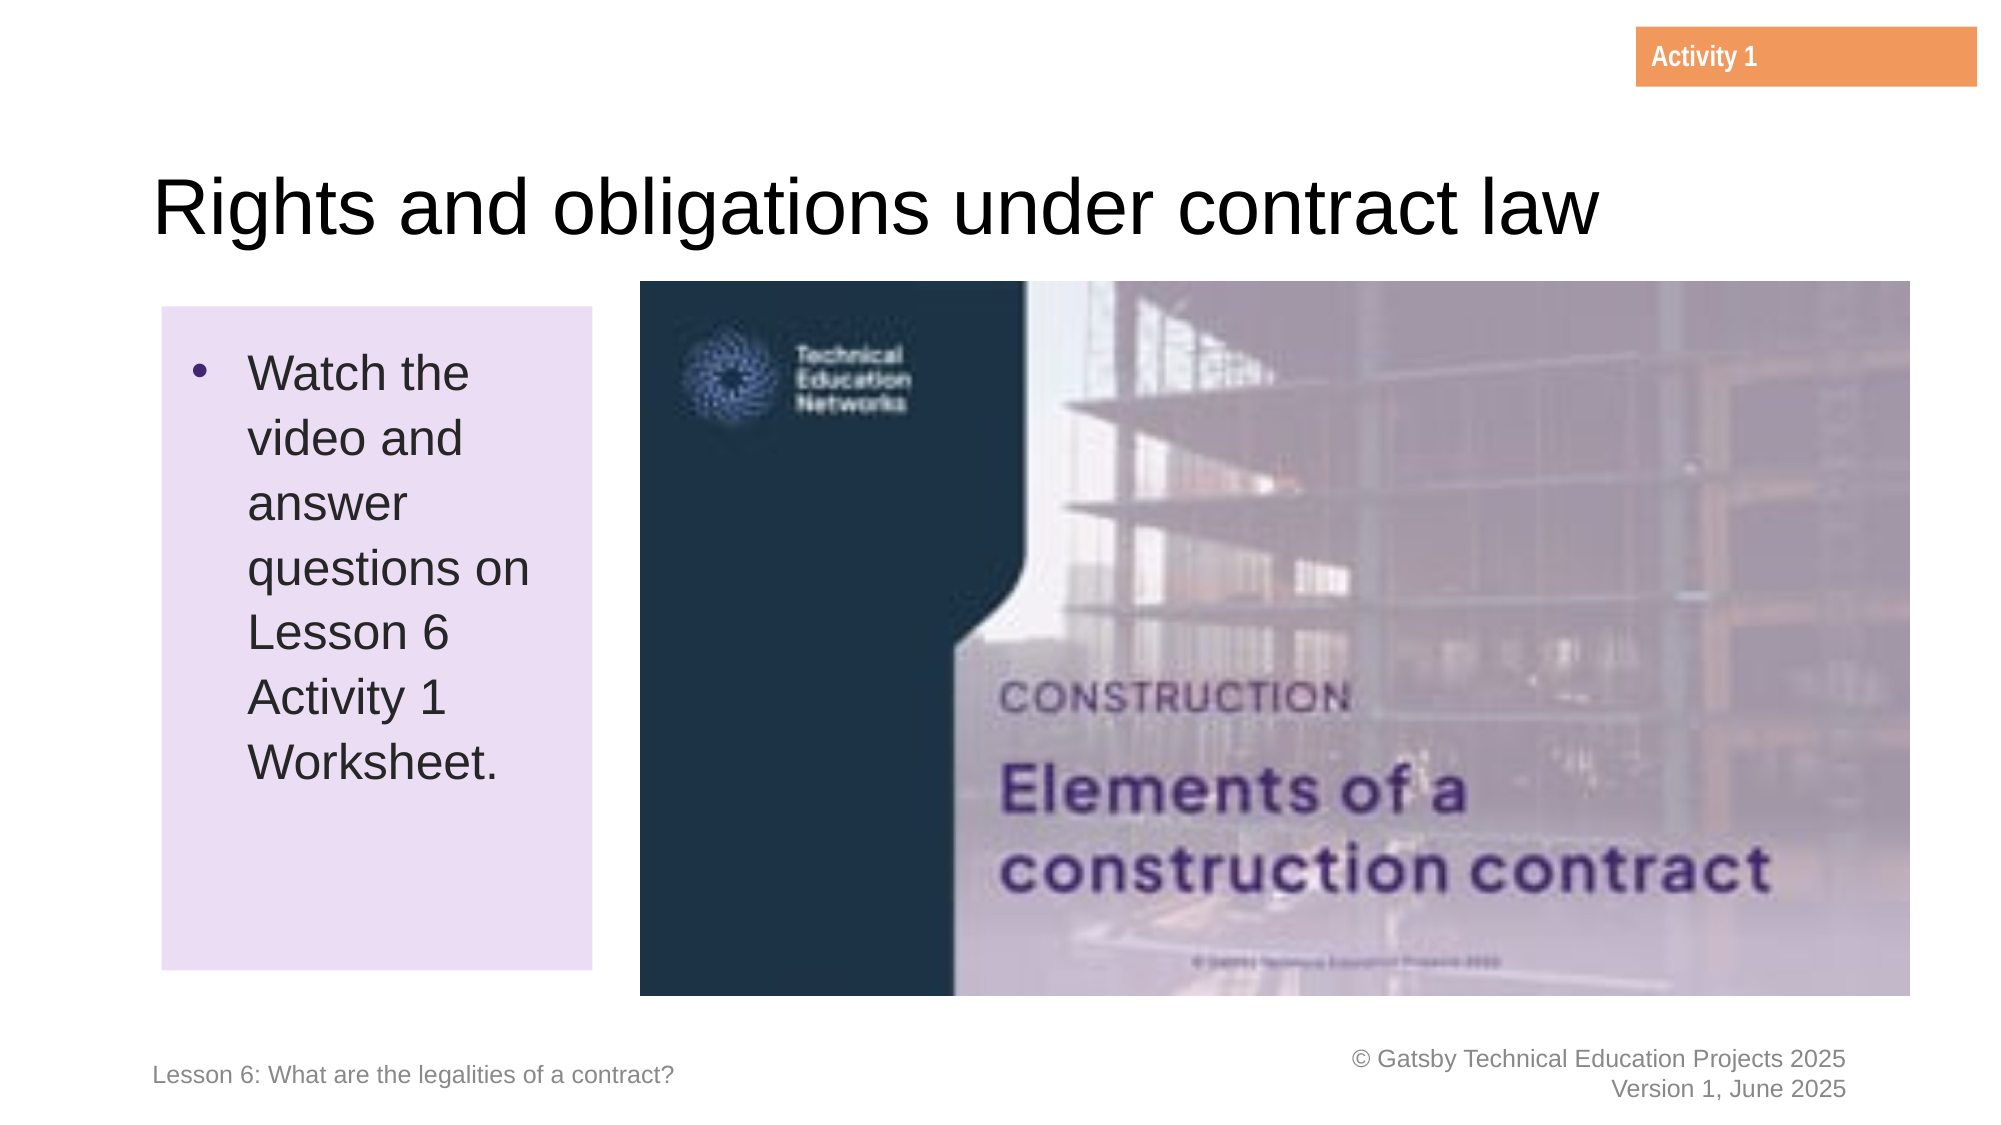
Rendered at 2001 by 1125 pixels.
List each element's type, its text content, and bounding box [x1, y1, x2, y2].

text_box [639, 280, 1911, 997]
title Rights and obligations under contract law [137, 100, 1863, 318]
list Lesson 6: What are the legalities of a contract? [137, 1042, 829, 1103]
list Activity 1 [1636, 26, 1978, 87]
list Watch the video and answer questions on Lesson 6 Activity 1 Worksheet. [161, 306, 593, 971]
